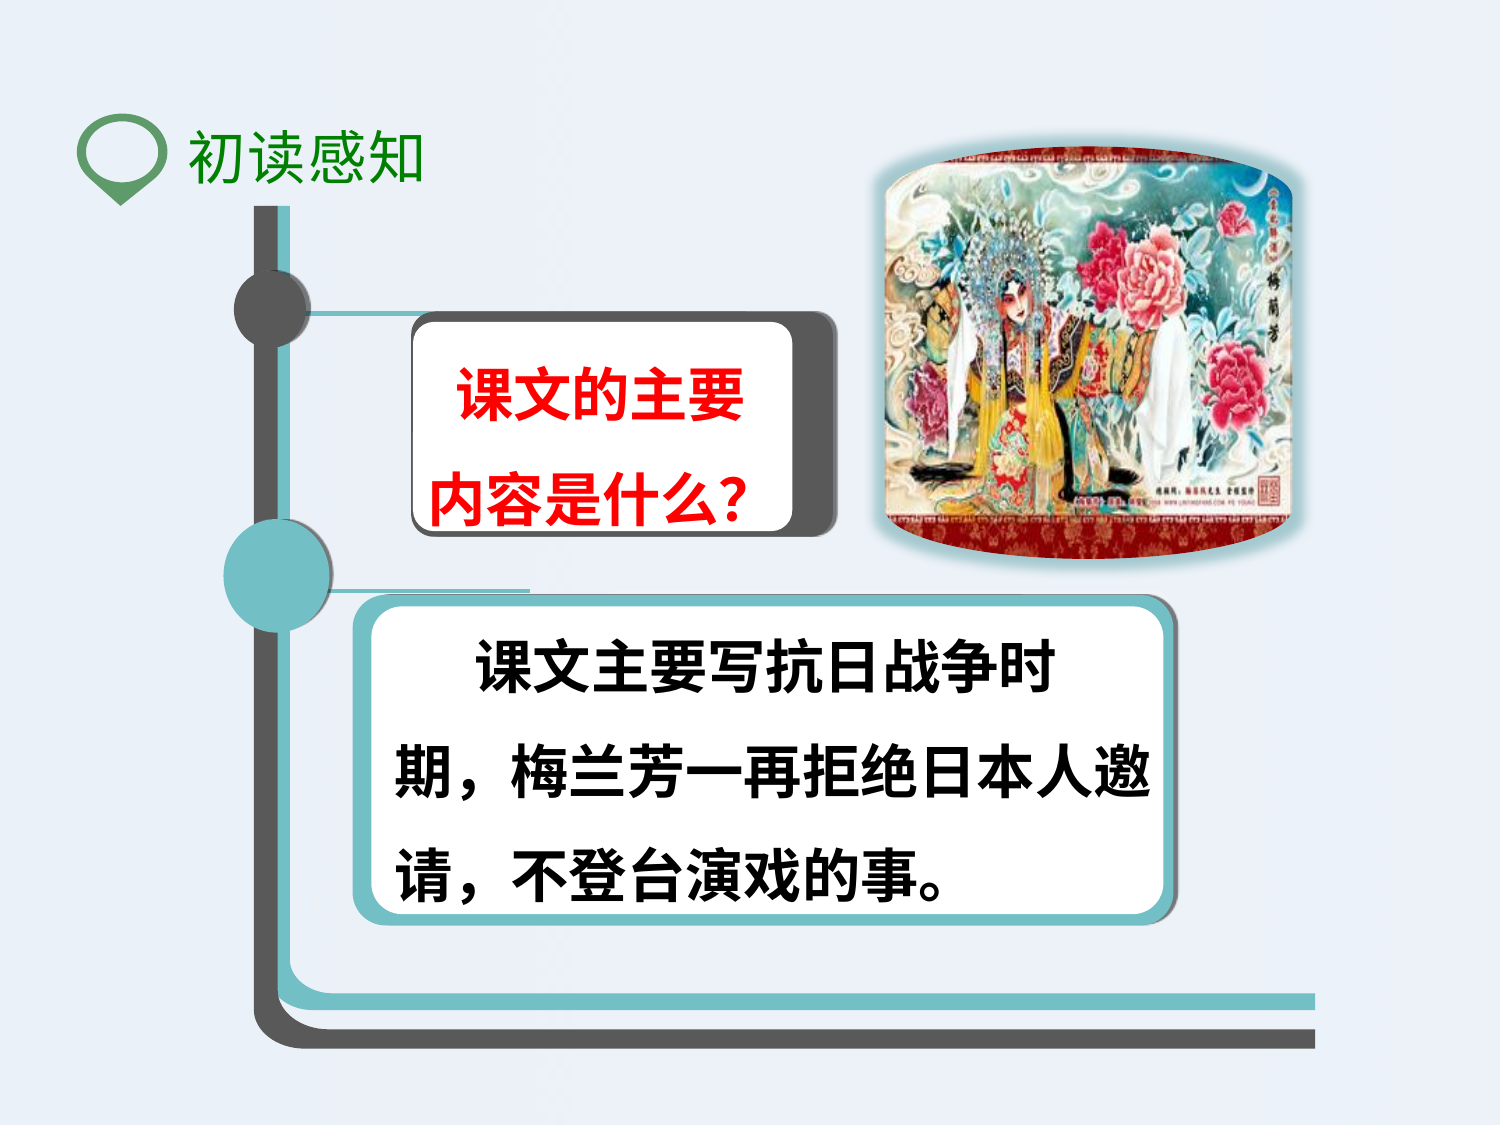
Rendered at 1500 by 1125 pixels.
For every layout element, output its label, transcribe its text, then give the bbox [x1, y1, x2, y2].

text_box [278, 633, 379, 1011]
text_box 课文的主要 内容是什么？ [412, 315, 825, 541]
text_box [422, 311, 822, 315]
text_box 初读感知 [0, 113, 615, 199]
picture [0, 0, 1500, 1125]
text_box [223, 519, 330, 633]
text_box [253, 205, 278, 274]
text_box [825, 317, 833, 532]
text_box 课文主要写抗日战争时期，梅兰芳一再拒绝日本人邀请，不登台演戏的事。 [379, 587, 1176, 1022]
text_box [233, 270, 306, 349]
text_box [352, 595, 379, 925]
text_box [111, 199, 131, 208]
text_box [253, 345, 278, 524]
text_box [278, 205, 290, 271]
text_box [1176, 993, 1316, 1011]
text_box [371, 616, 379, 904]
text_box [253, 628, 1316, 1049]
text_box [278, 346, 290, 518]
